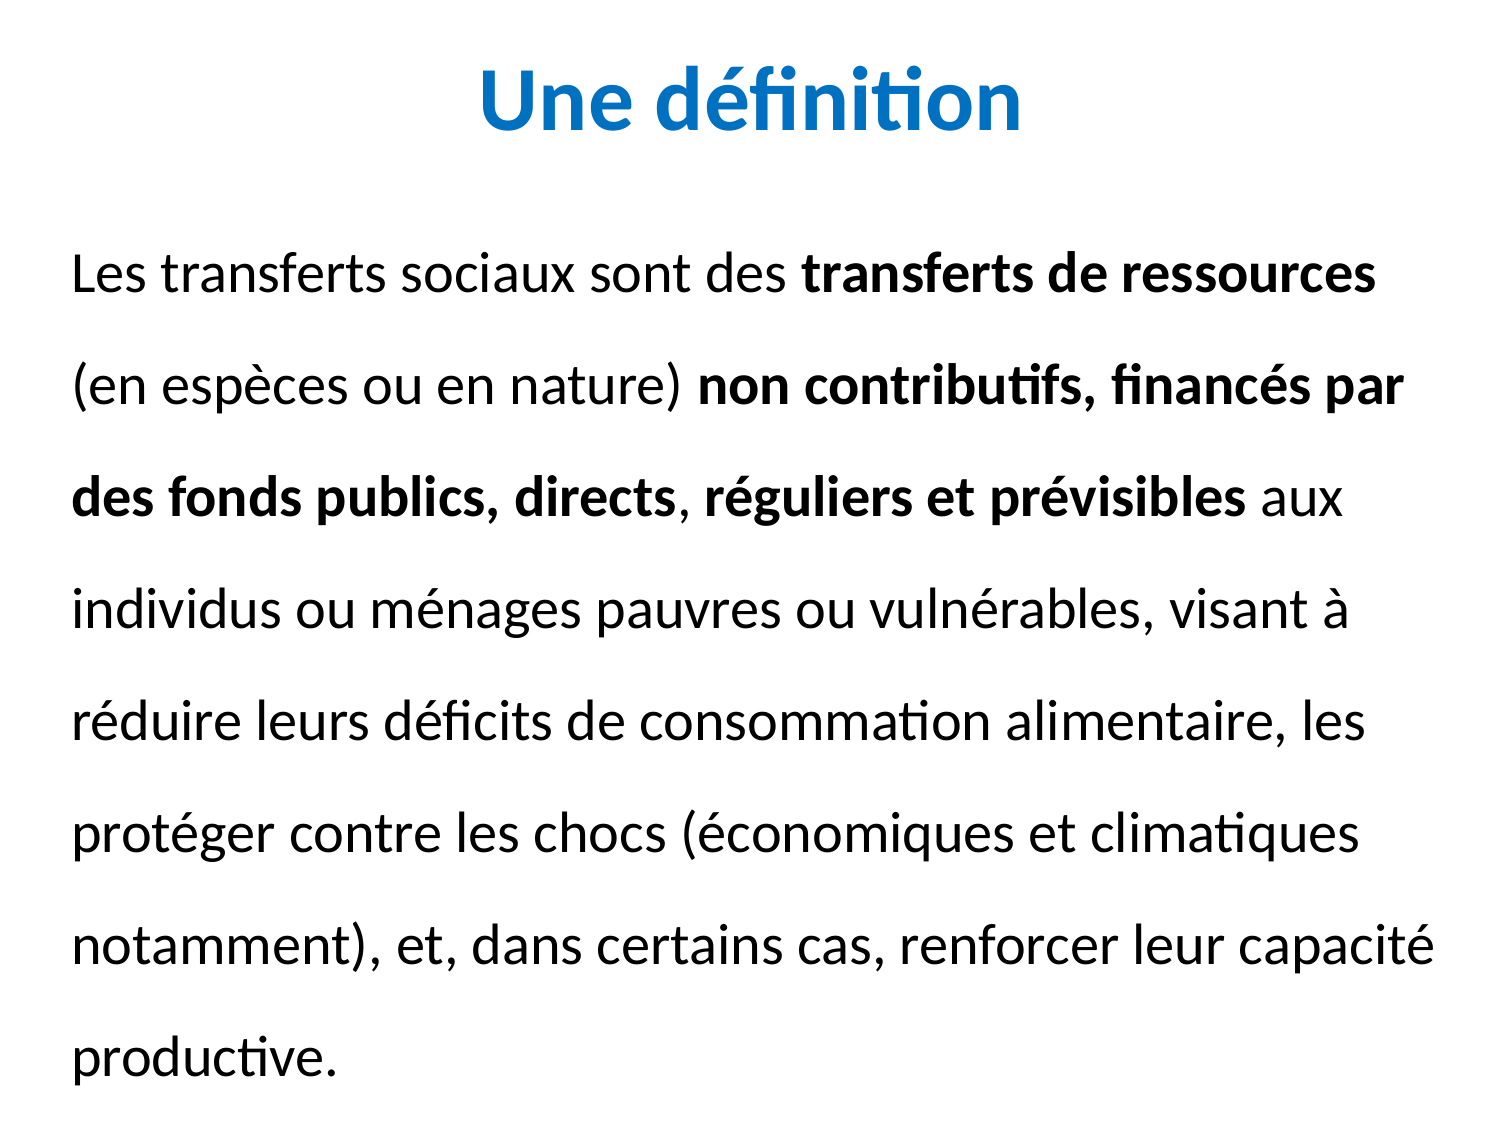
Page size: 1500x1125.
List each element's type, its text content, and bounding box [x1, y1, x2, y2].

list Les transferts sociaux sont des transferts de ressources (en espèces ou en nature) non contributifs, financés par des fonds publics, directs, réguliers et prévisibles aux individus ou ménages pauvres ou vulnérables, visant à réduire leurs déficits de consommation alimentaire, les protéger contre les chocs (économiques et climatiques notamment), et, dans certains cas, renforcer leur capacité productive. [0, 184, 1460, 1125]
title Une définition [76, 0, 1428, 184]
